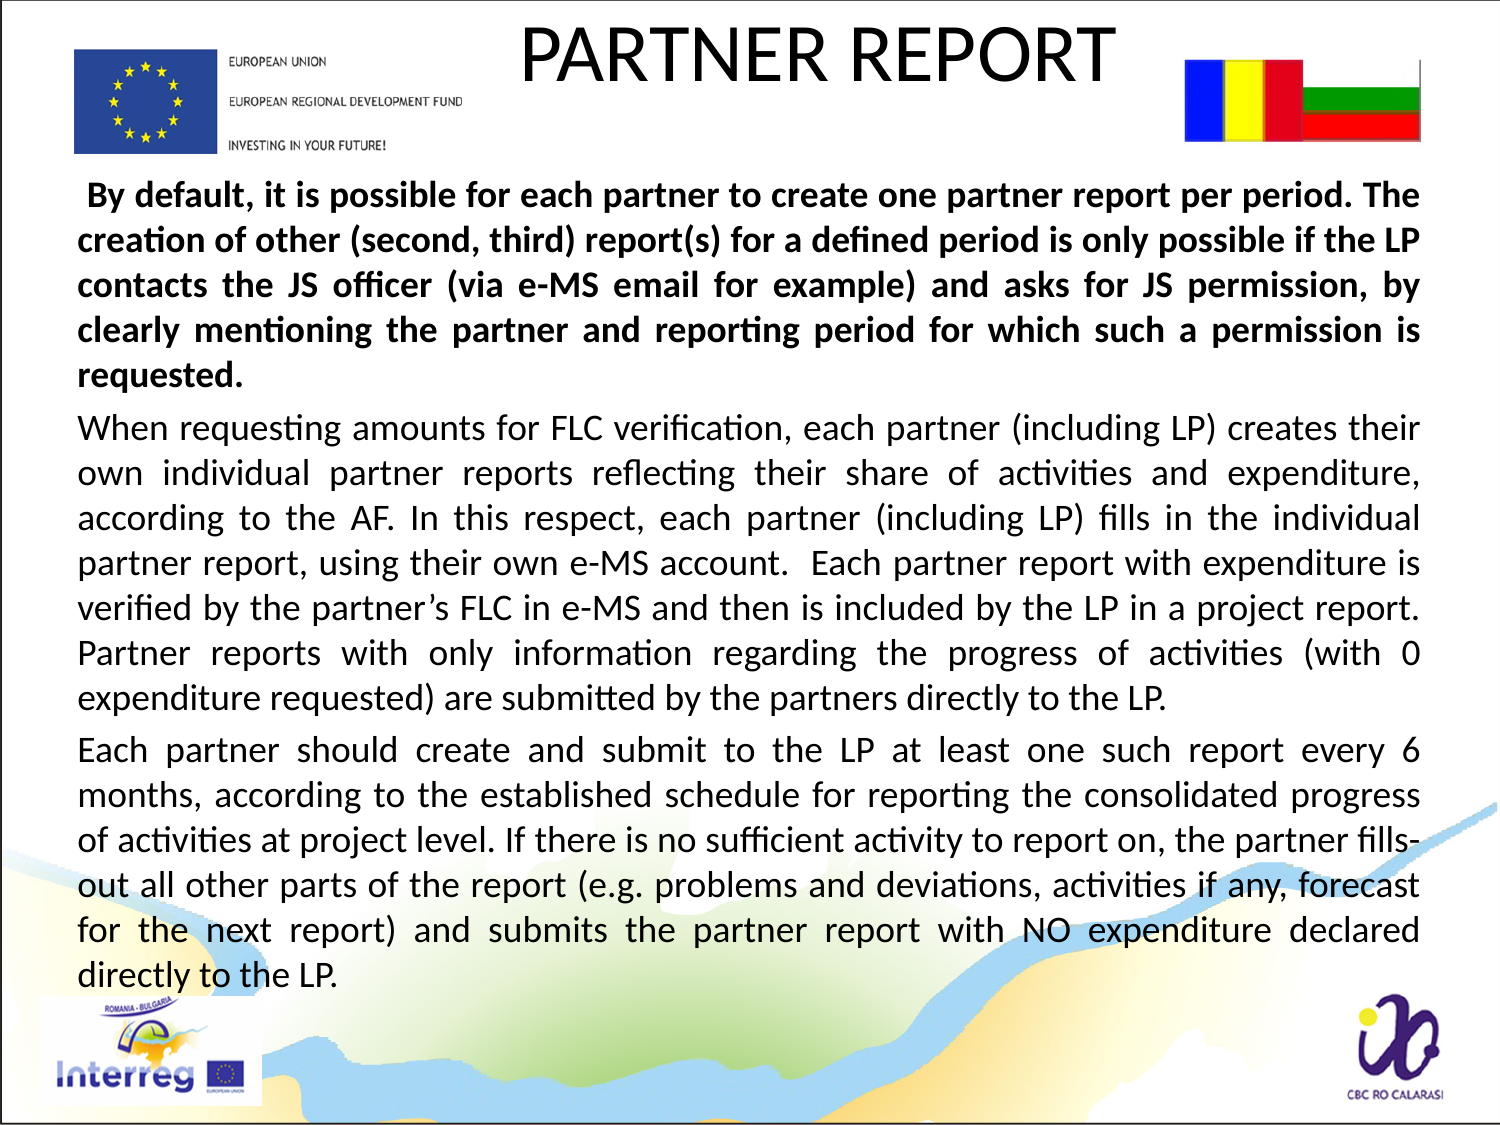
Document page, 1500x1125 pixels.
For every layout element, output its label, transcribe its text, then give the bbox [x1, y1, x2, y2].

picture [0, 0, 1500, 1125]
list By default, it is possible for each partner to create one partner report per period. The creation of other (second, third) report(s) for a defined period is only possible if the LP contacts the JS officer (via e-MS email for example) and asks for JS permission, by clearly mentioning the partner and reporting period for which such a permission is requested. When requesting amounts for FLC verification, each partner (including LP) creates their own individual partner reports reflecting their share of activities and expenditure, according to the AF. In this respect, each partner (including LP) fills in the individual partner report, using their own e-MS account. Each partner report with expenditure is verified by the partner’s FLC in e-MS and then is included by the LP in a project report. Partner reports with only information regarding the progress of activities (with 0 expenditure requested) are submitted by the partners directly to the LP. Each partner should create and submit to the LP at least one such report every 6 months, according to the established schedule for reporting the consolidated progress of activities at project level. If there is no sufficient activity to report on, the partner fills-out all other parts of the report (e.g. problems and deviations, activities if any, forecast for the next report) and submits the partner report with NO expenditure declared directly to the LP. [62, 162, 1438, 976]
title PARTNER REPORT [499, 63, 1138, 162]
